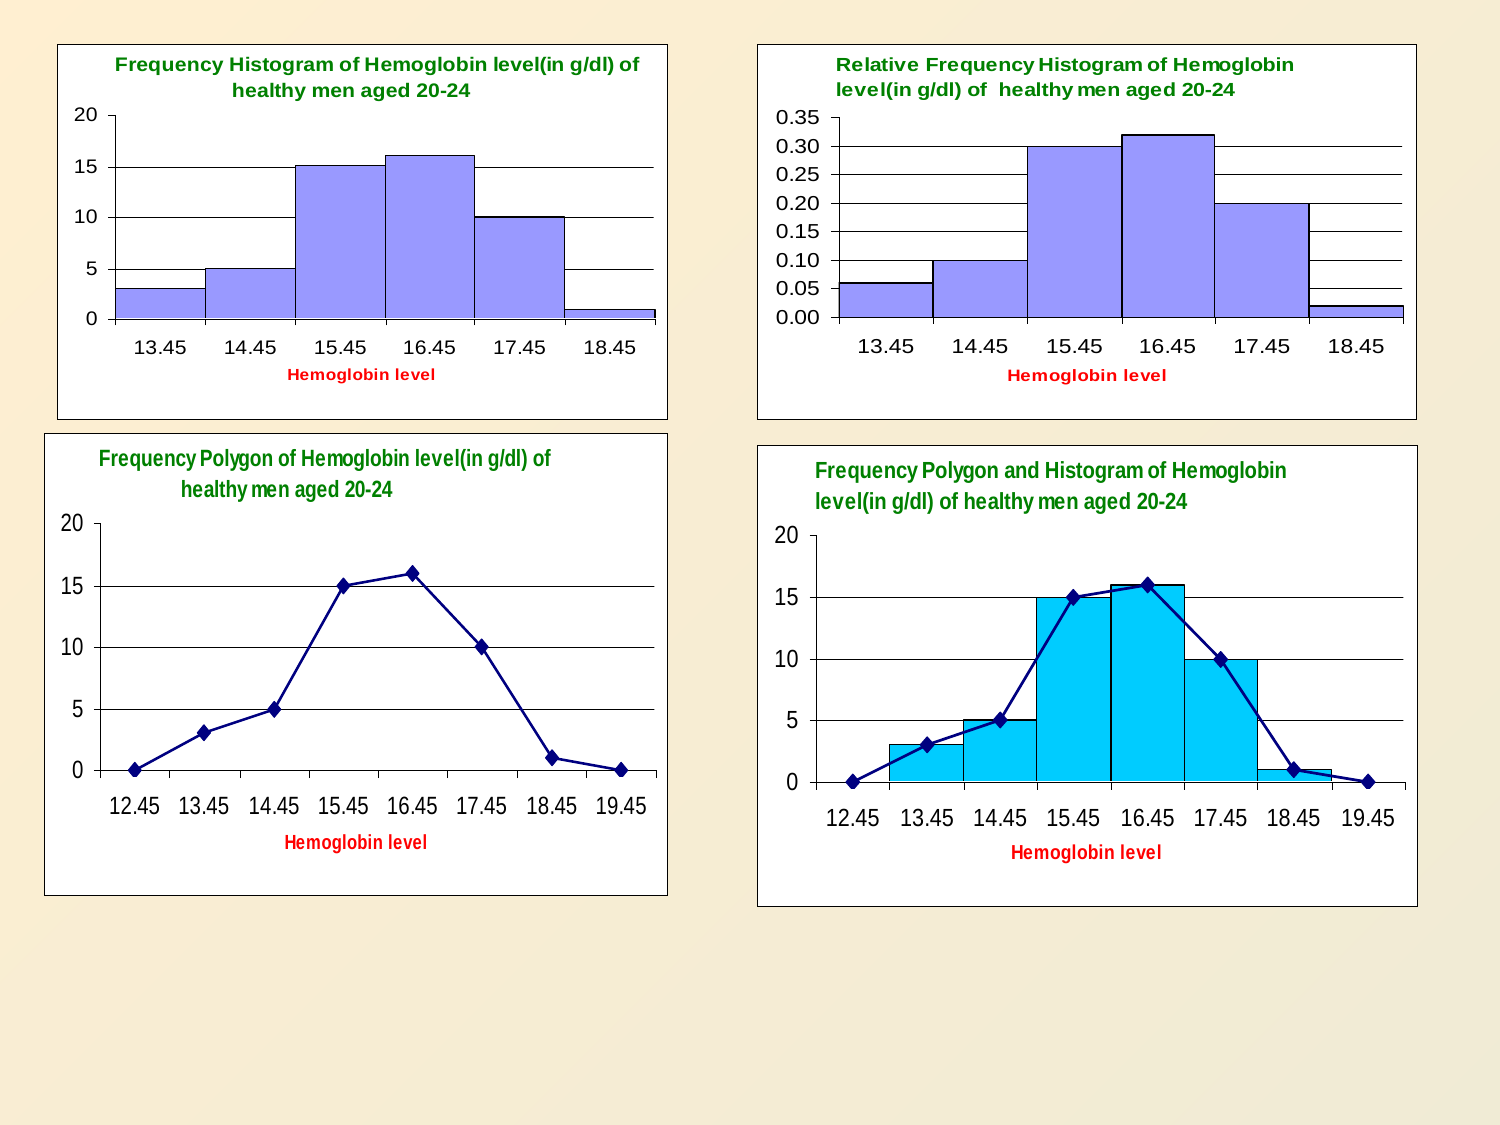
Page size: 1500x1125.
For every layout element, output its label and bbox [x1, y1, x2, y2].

text_box [37, 424, 676, 904]
text_box [49, 37, 676, 424]
text_box [749, 437, 1426, 915]
text_box [749, 37, 1426, 426]
